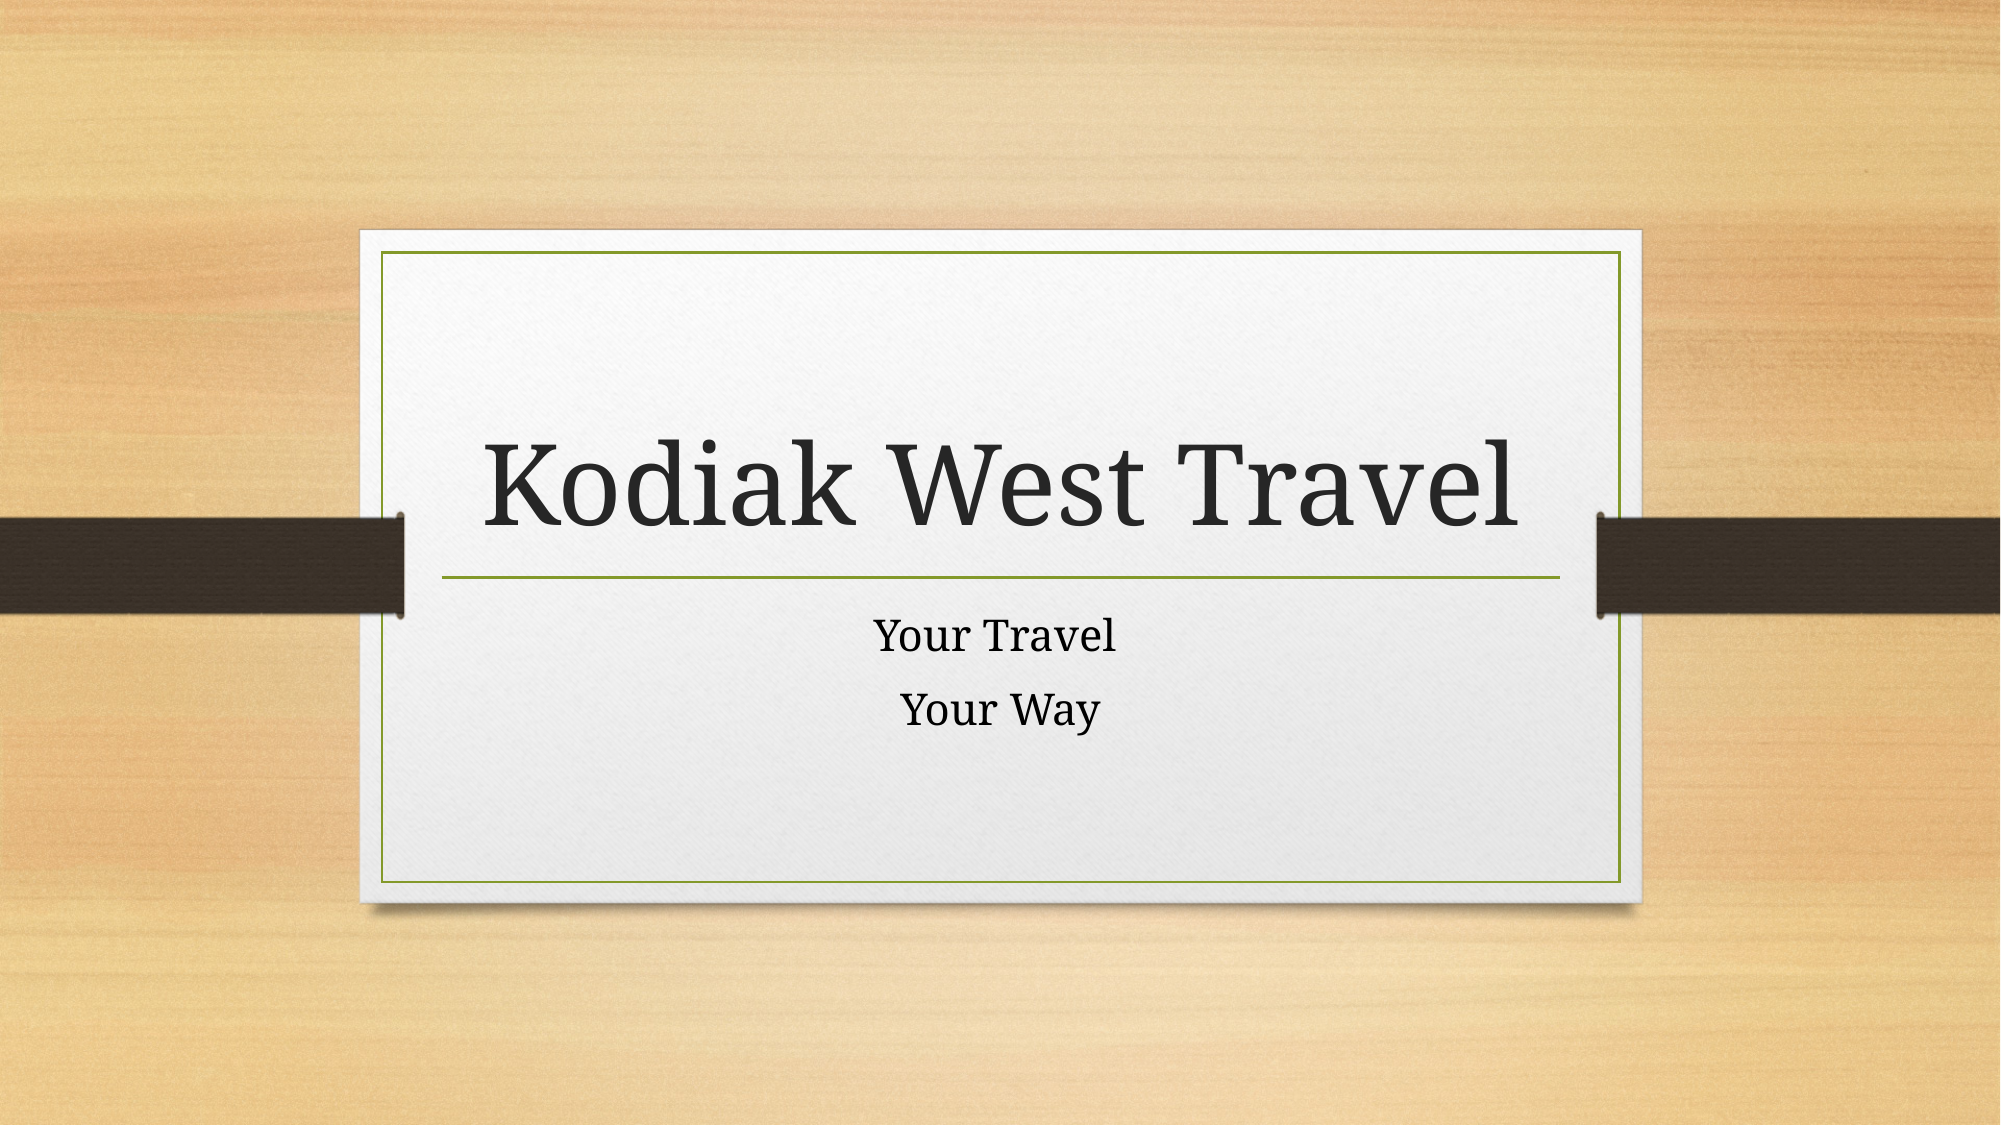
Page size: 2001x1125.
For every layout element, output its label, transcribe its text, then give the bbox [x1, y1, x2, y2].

subtitle Your Travel Your Way [441, 600, 1560, 817]
picture [0, 0, 2001, 1125]
title Kodiak West Travel [441, 306, 1560, 556]
